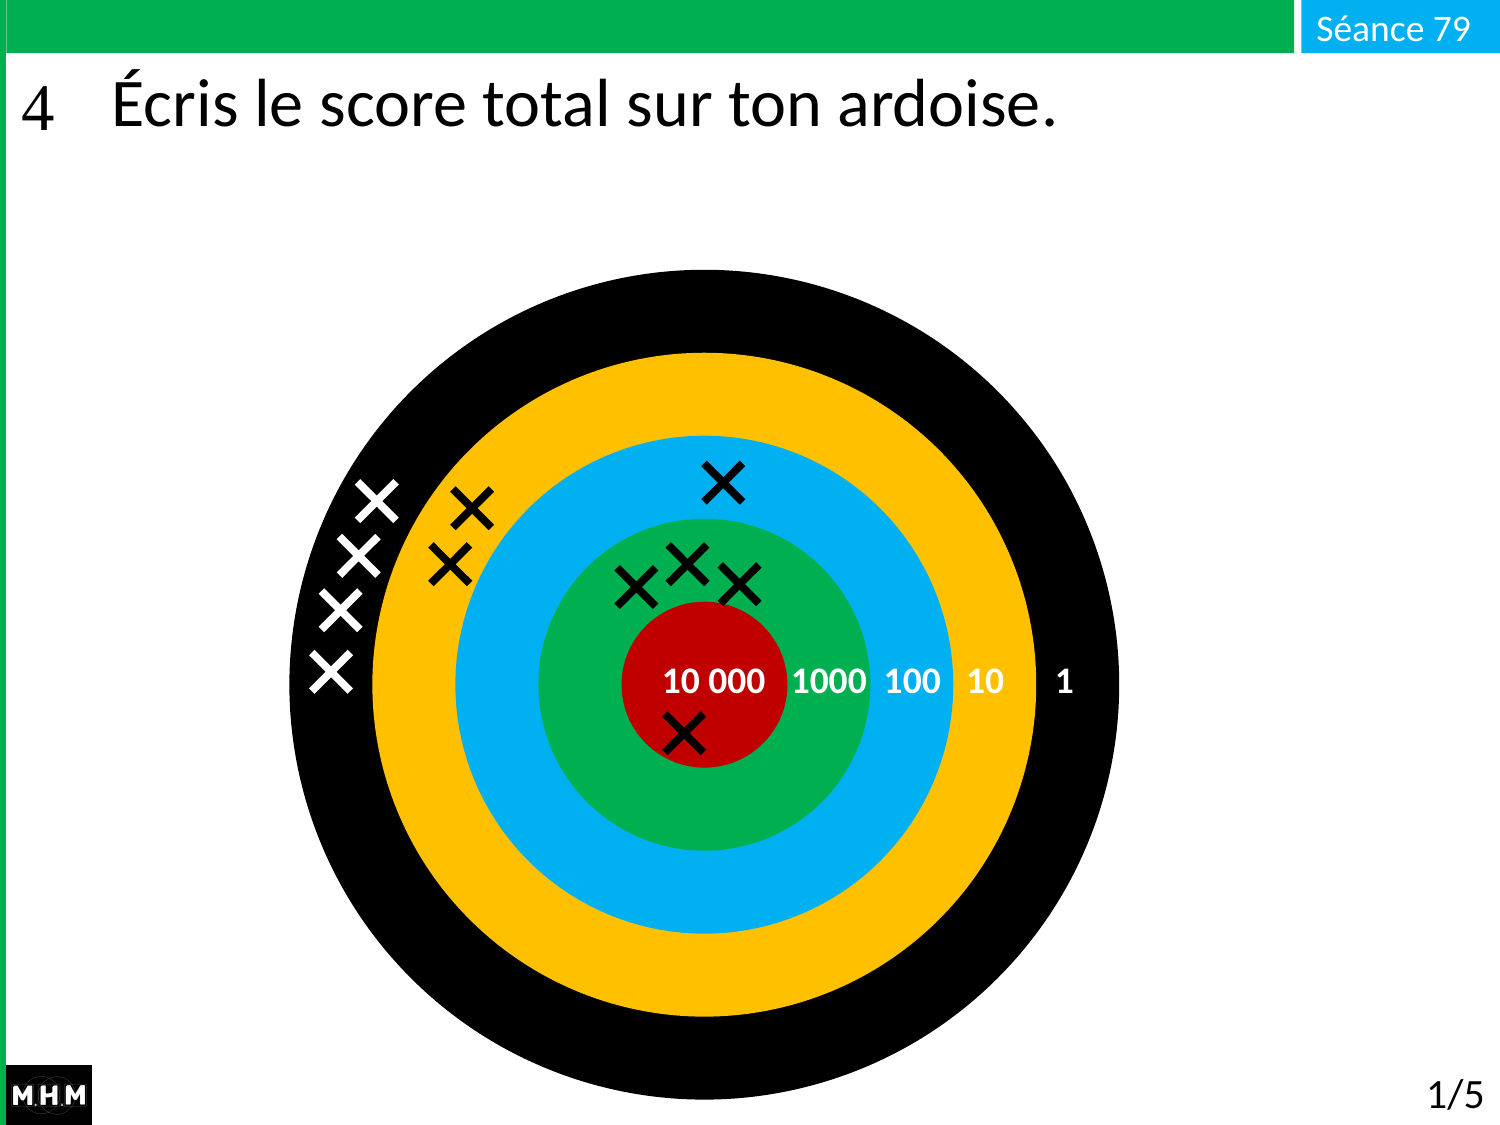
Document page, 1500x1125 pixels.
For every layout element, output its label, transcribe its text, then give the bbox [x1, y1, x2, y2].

picture [6, 1065, 92, 1125]
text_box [289, 269, 1277, 1100]
list 1/5 [1297, 1064, 1500, 1125]
title Écris le score total sur ton ardoise. [96, 60, 1391, 150]
